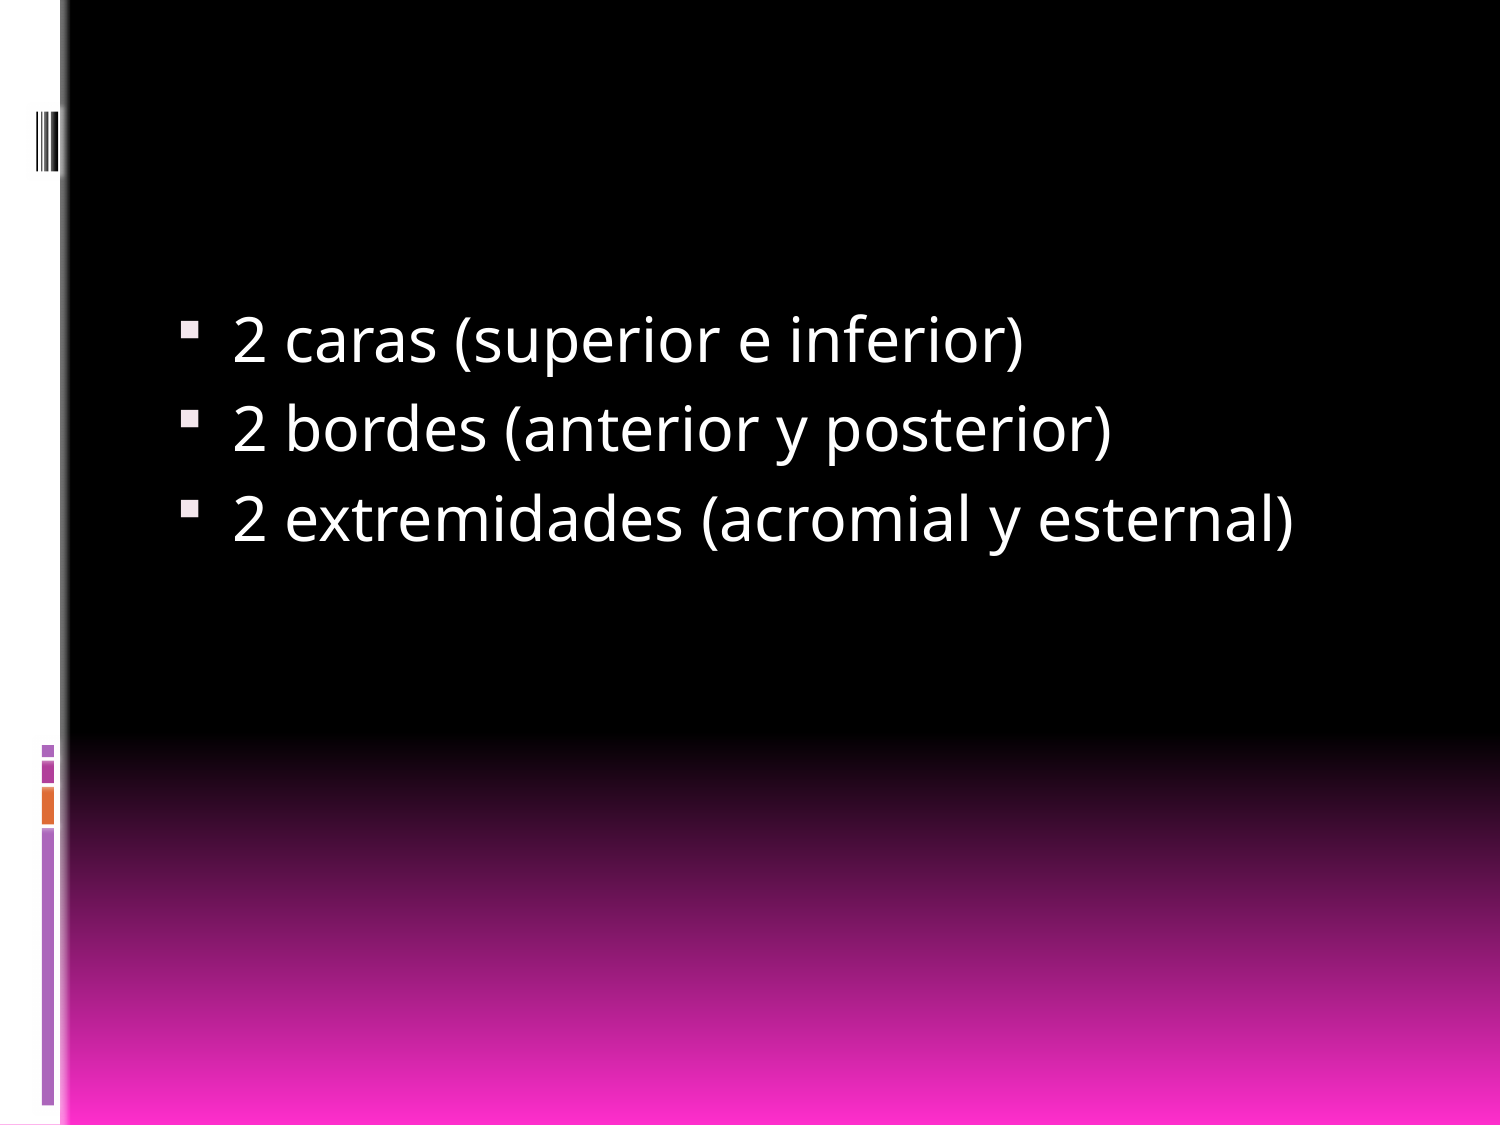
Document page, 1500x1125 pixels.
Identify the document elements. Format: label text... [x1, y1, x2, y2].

list 2 caras (superior e inferior) 2 bordes (anterior y posterior) 2 extremidades (acromial y esternal) [150, 292, 1425, 1043]
